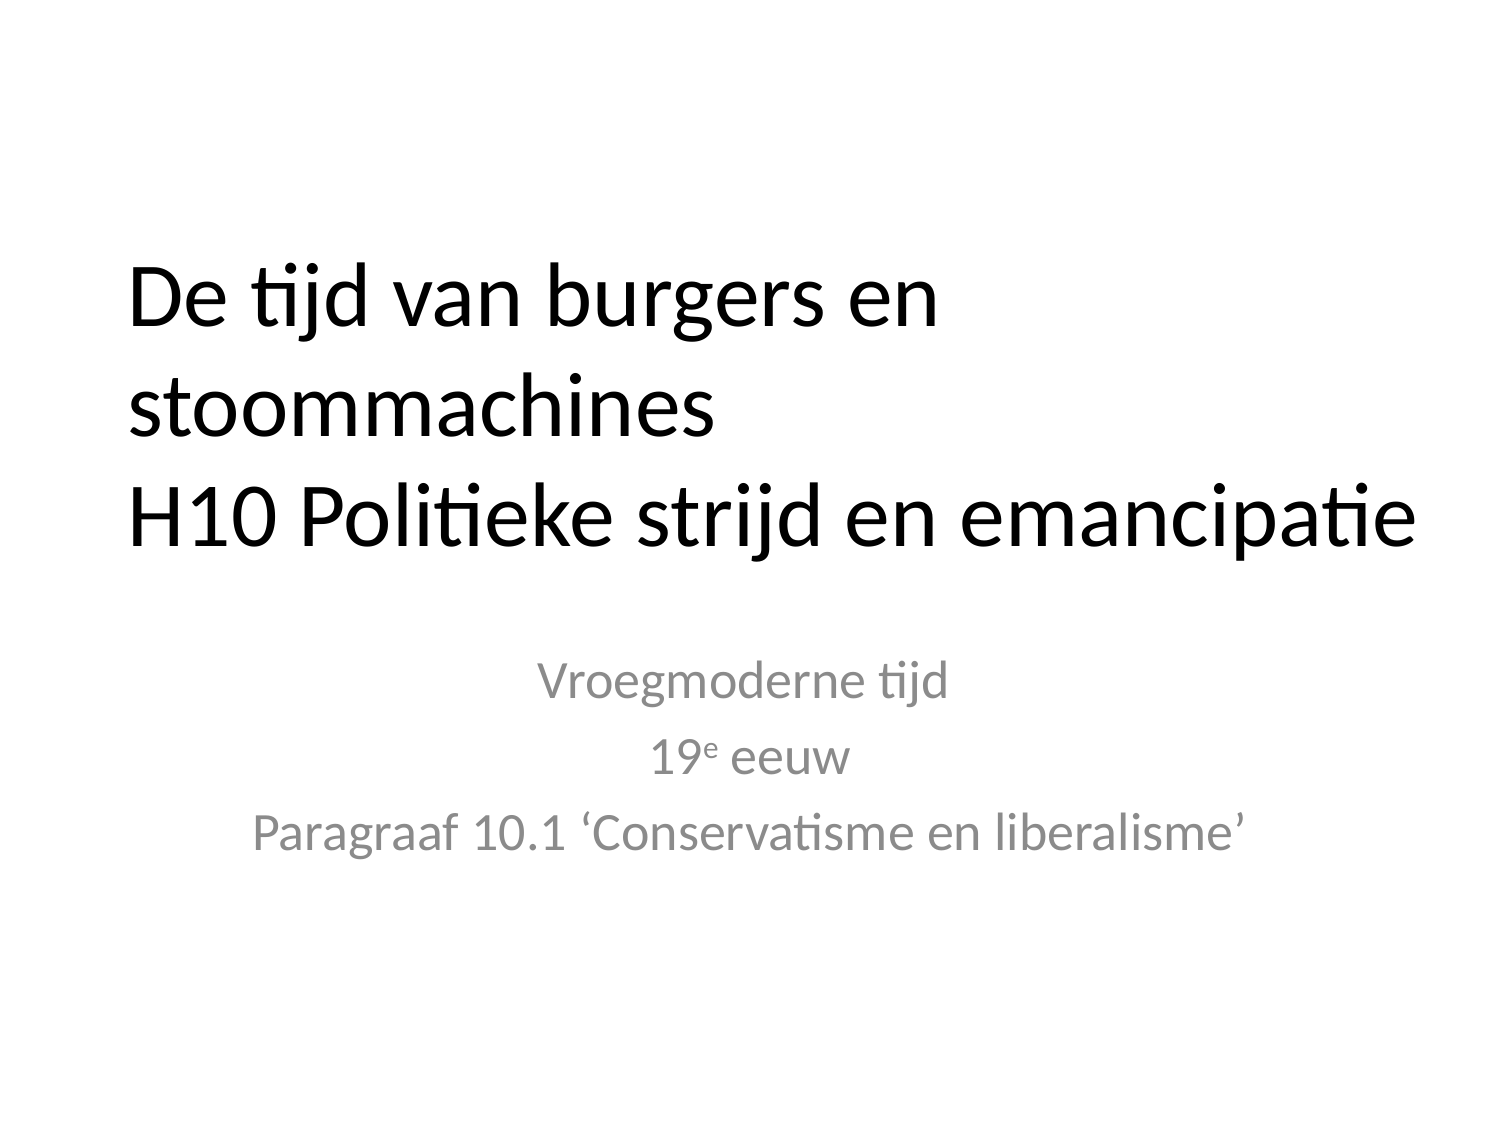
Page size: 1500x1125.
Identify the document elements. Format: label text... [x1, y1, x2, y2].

title De tijd van burgers en stoommachines H10 Politieke strijd en emancipatie [112, 208, 1459, 591]
subtitle Vroegmoderne tijd 19e eeuw Paragraaf 10.1 ‘Conservatisme en liberalisme’ [225, 637, 1275, 925]
